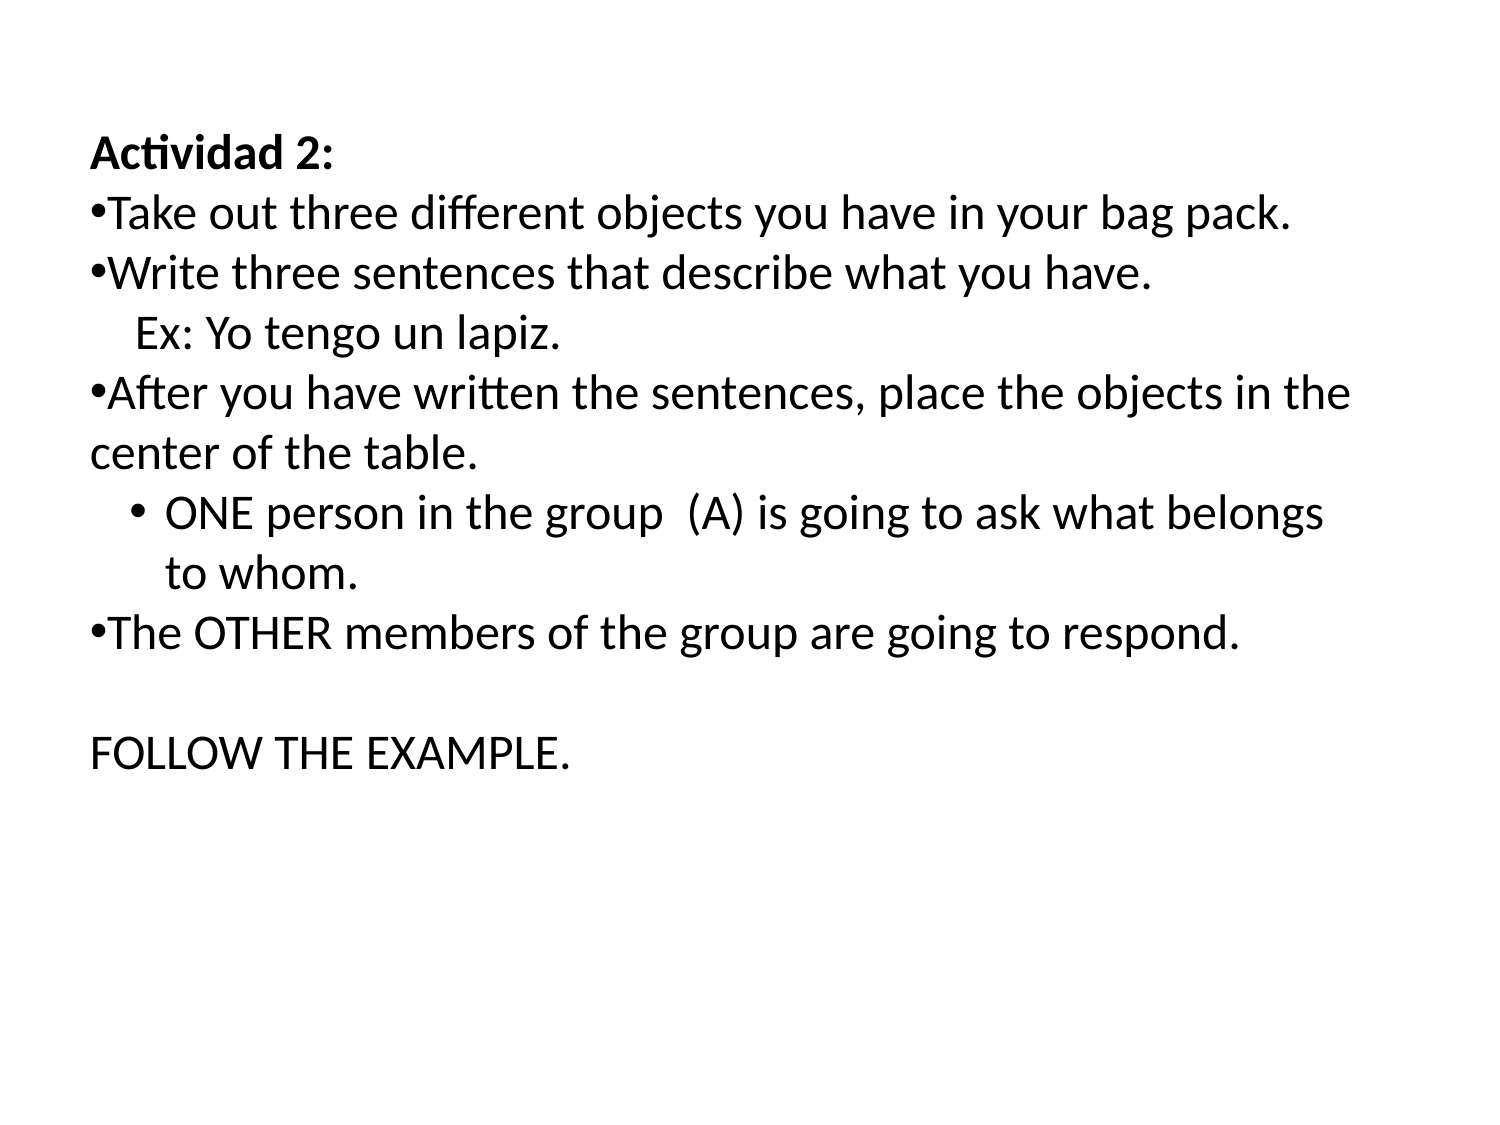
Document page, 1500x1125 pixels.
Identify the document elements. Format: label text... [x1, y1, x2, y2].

text_box Actividad 2: Take out three different objects you have in your bag pack. Write three sentences that describe what you have. Ex: Yo tengo un lapiz. After you have written the sentences, place the objects in the center of the table. ONE person in the group (A) is going to ask what belongs to whom. The OTHER members of the group are going to respond. FOLLOW THE EXAMPLE. [75, 112, 1375, 833]
